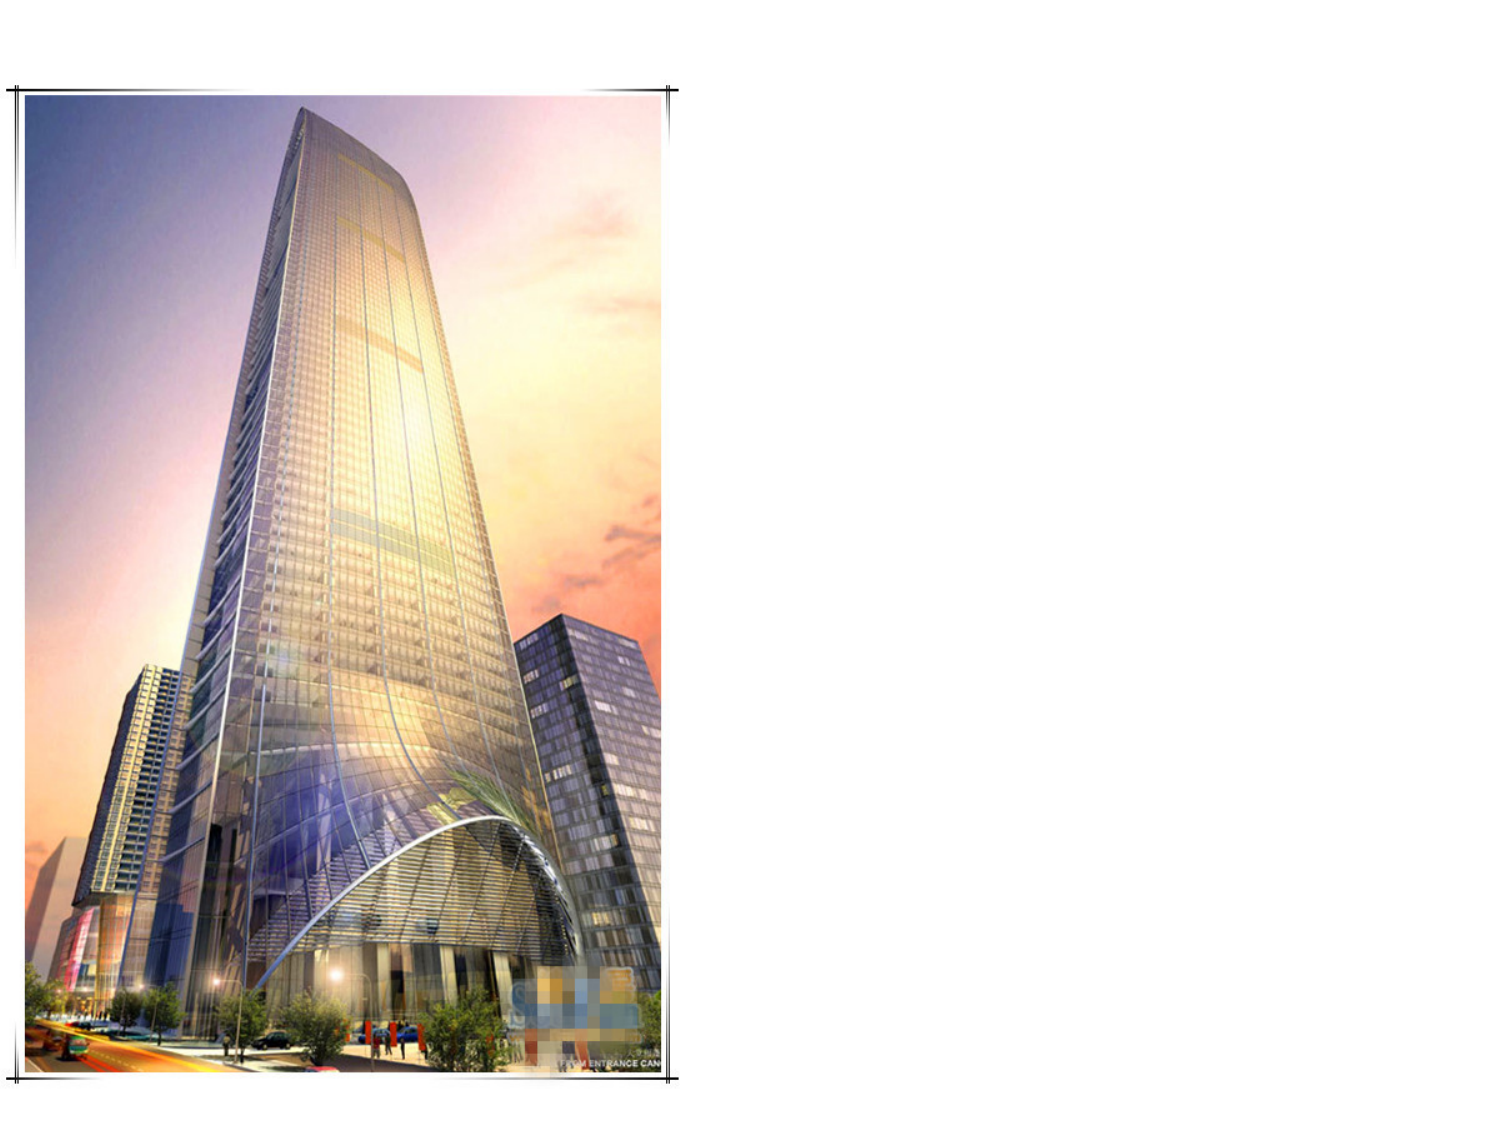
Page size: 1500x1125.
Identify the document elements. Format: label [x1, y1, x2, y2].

list [0, 79, 685, 1090]
